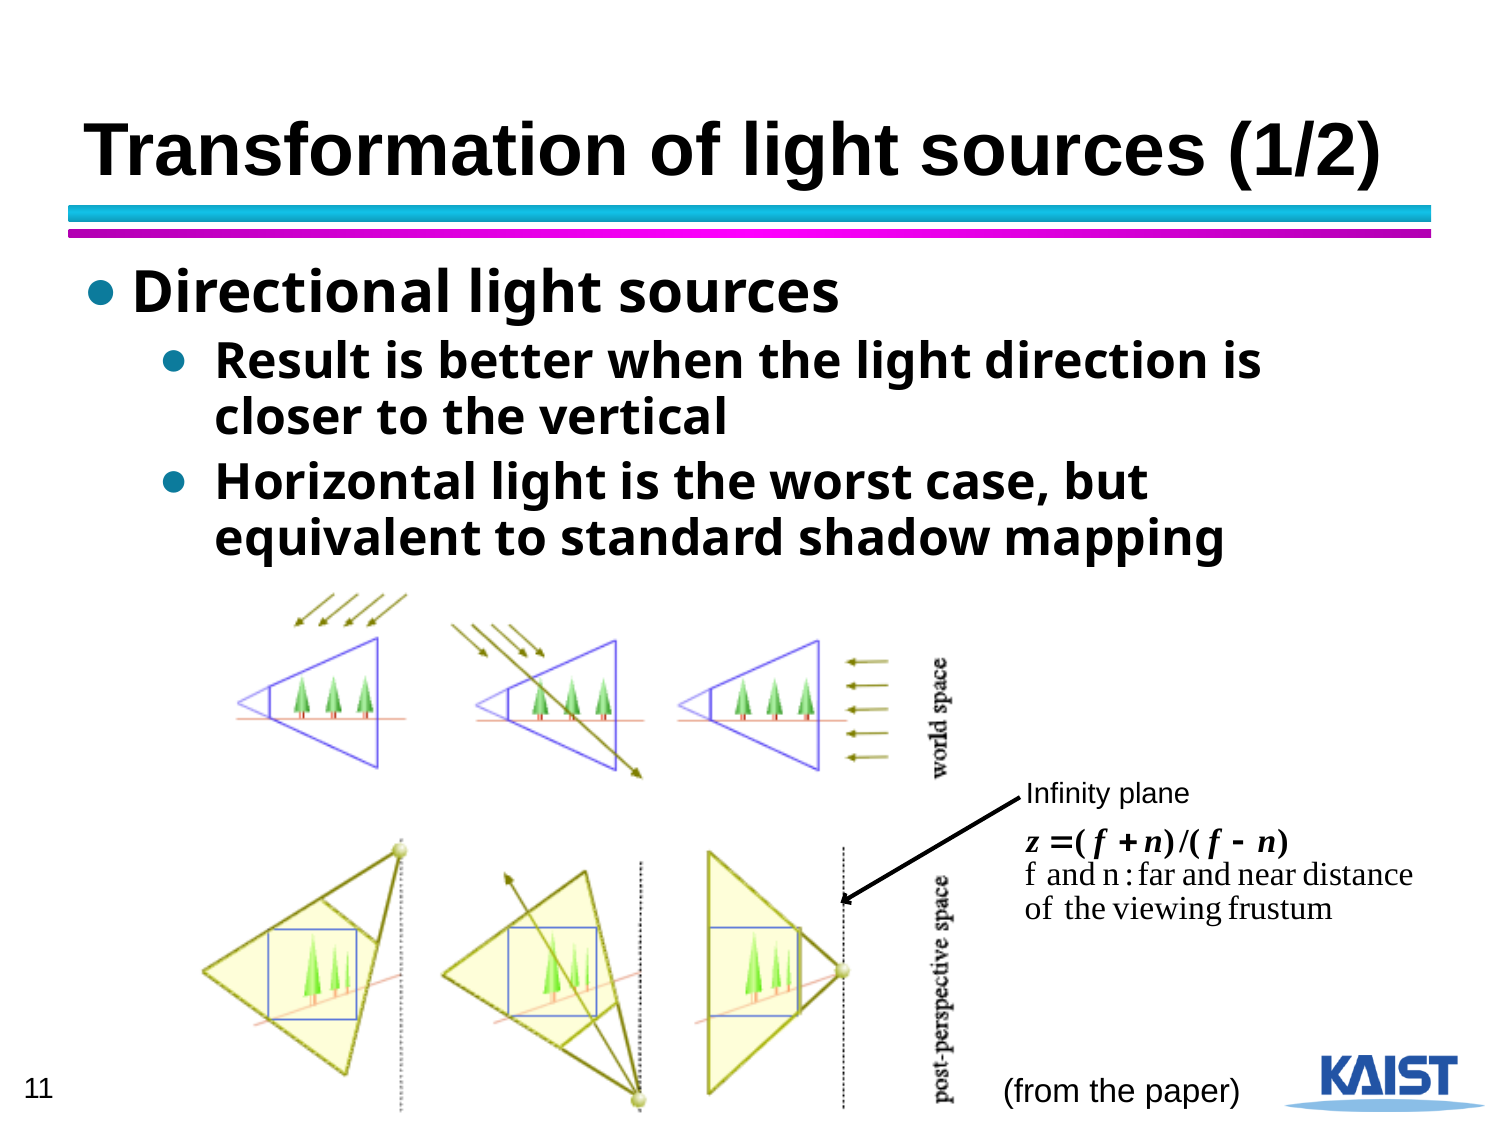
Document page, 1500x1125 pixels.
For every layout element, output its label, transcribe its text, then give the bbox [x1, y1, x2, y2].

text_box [1019, 820, 1428, 934]
picture [182, 569, 987, 1118]
text_box Infinity plane [1010, 767, 1206, 817]
title Transformation of light sources (1/2) [68, 48, 1428, 199]
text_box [840, 796, 1021, 904]
list Directional light sources Result is better when the light direction is closer to the vertical Horizontal light is the worst case, but equivalent to standard shadow mapping [68, 259, 1434, 1093]
picture [1284, 1055, 1485, 1112]
text_box (from the paper) [990, 1061, 1256, 1117]
